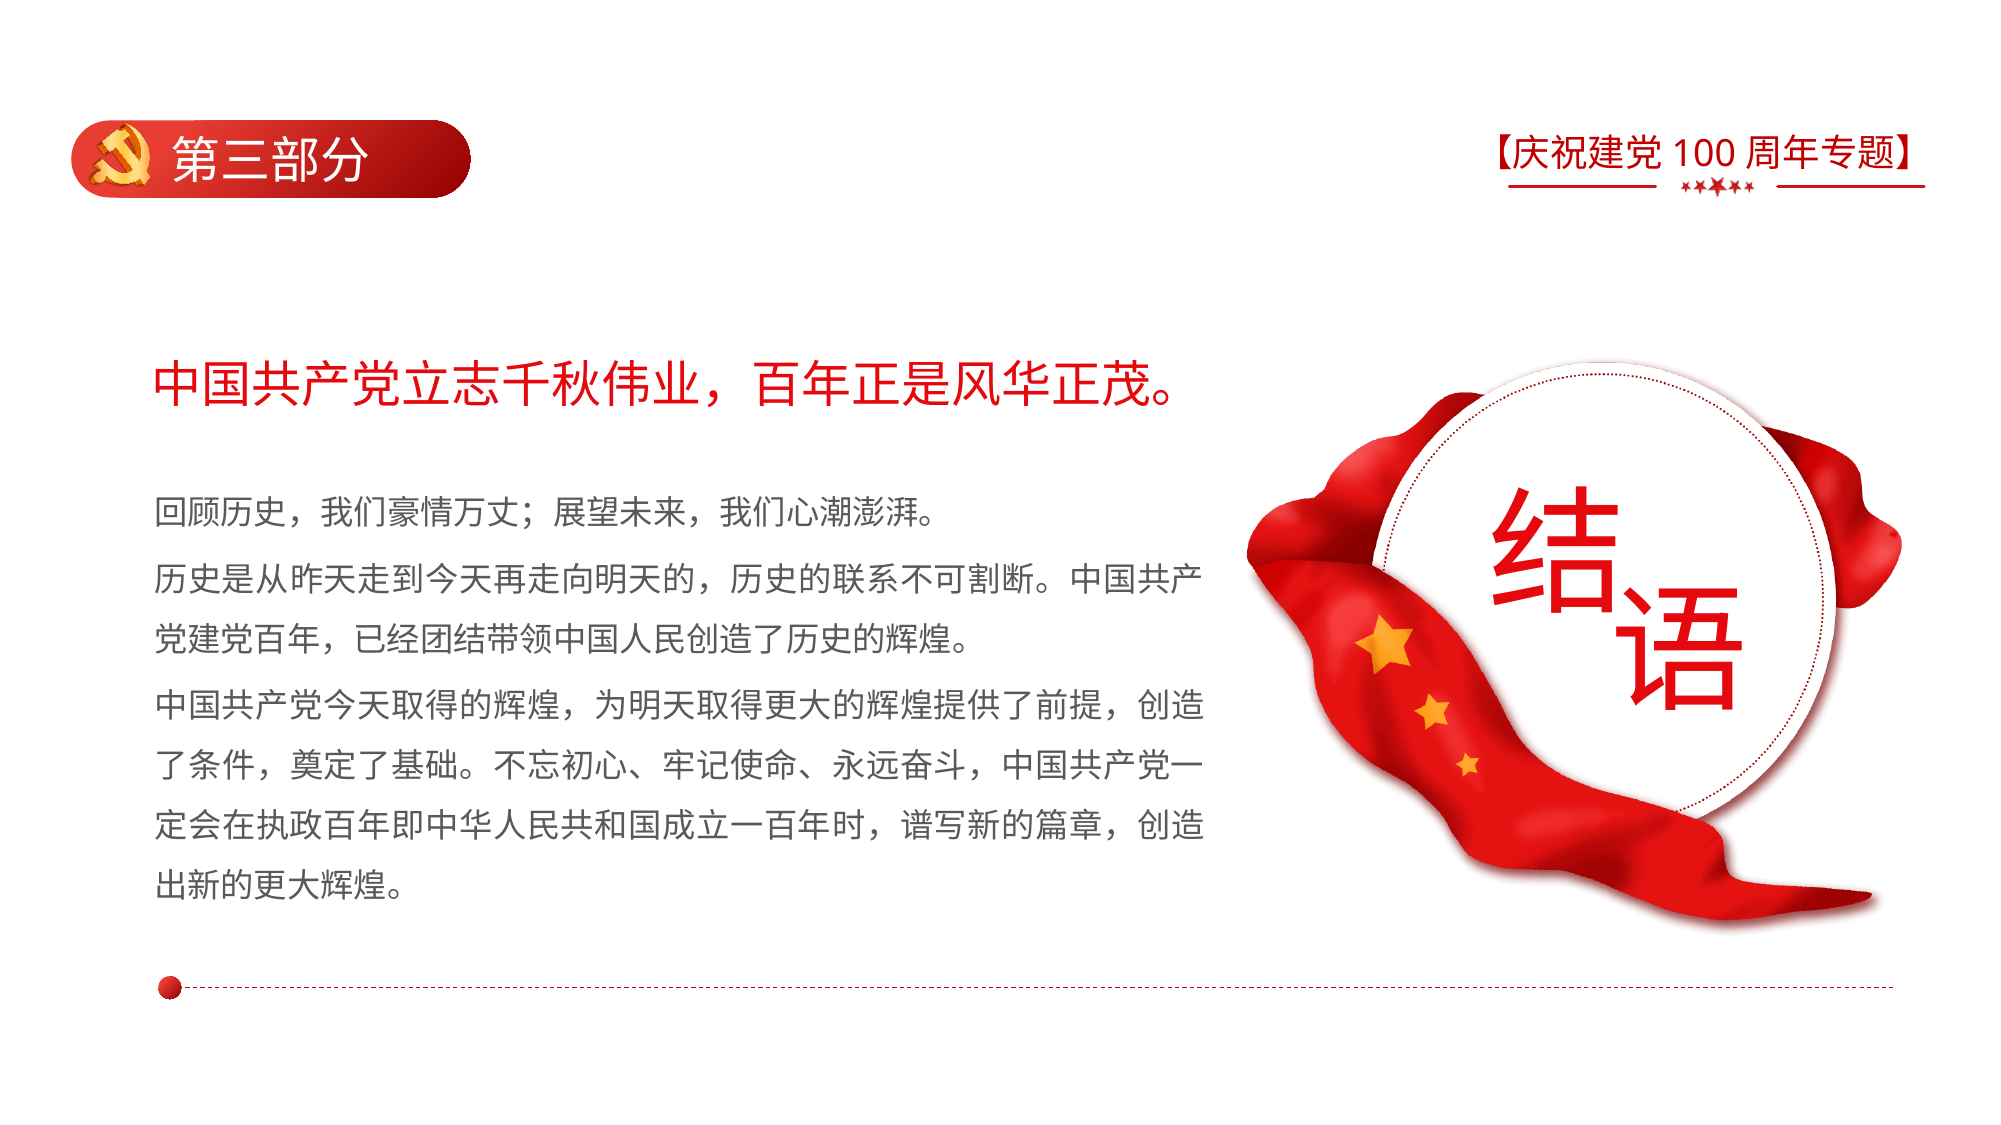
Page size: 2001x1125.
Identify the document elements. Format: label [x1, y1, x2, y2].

text_box [0, 0, 2000, 1125]
text_box [71, 104, 471, 205]
text_box [158, 976, 1894, 1000]
text_box [1188, 119, 1953, 198]
